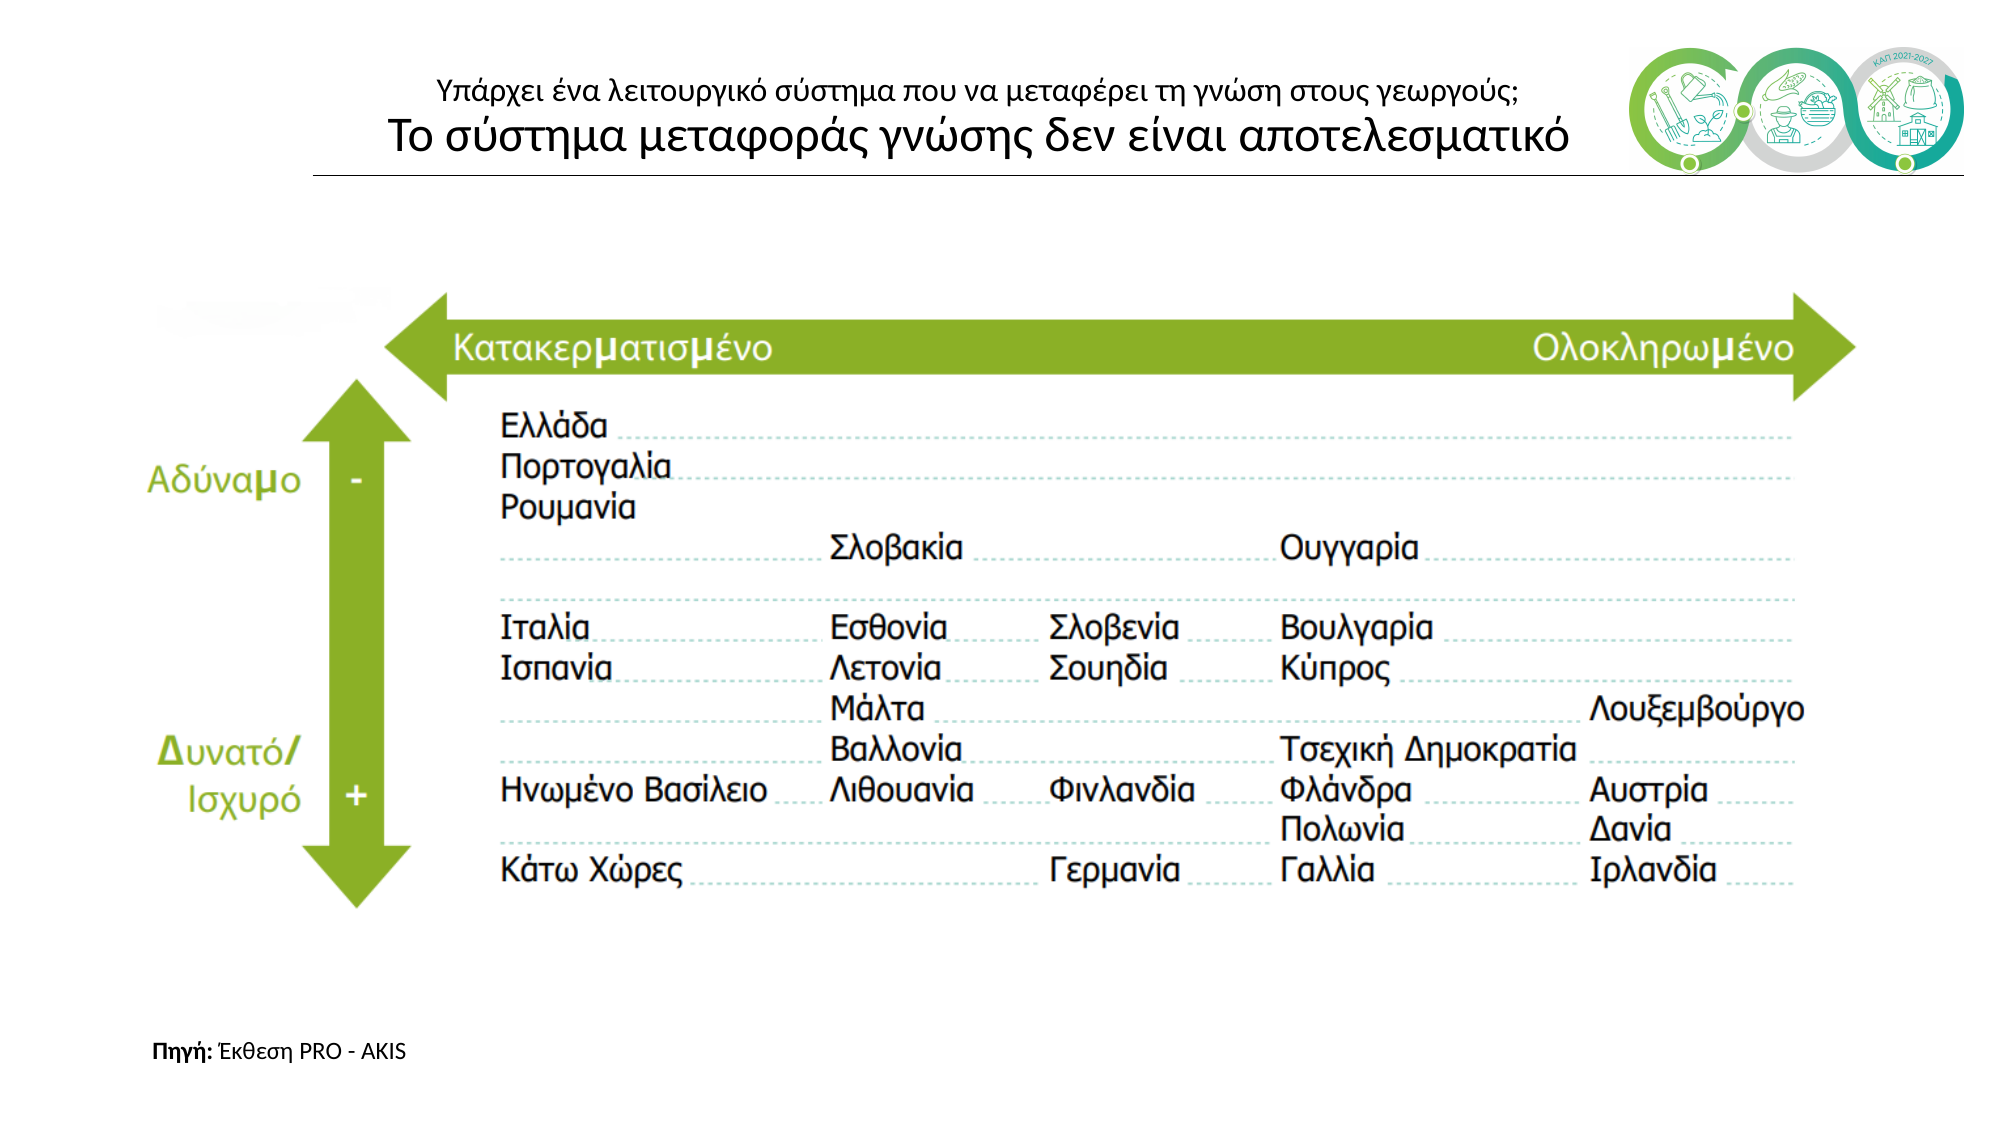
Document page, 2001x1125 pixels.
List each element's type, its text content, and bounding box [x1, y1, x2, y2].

picture [1629, 47, 1964, 175]
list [137, 287, 1863, 922]
list Πηγή: Έκθεση PRO - AKIS [137, 1030, 1867, 1084]
title Υπάρχει ένα λειτουργικό σύστημα που να μεταφέρει τη γνώση στους γεωργούς; Το σύστημα μεταφοράς γνώσης δεν είναι αποτελεσματικό [293, 59, 1665, 176]
